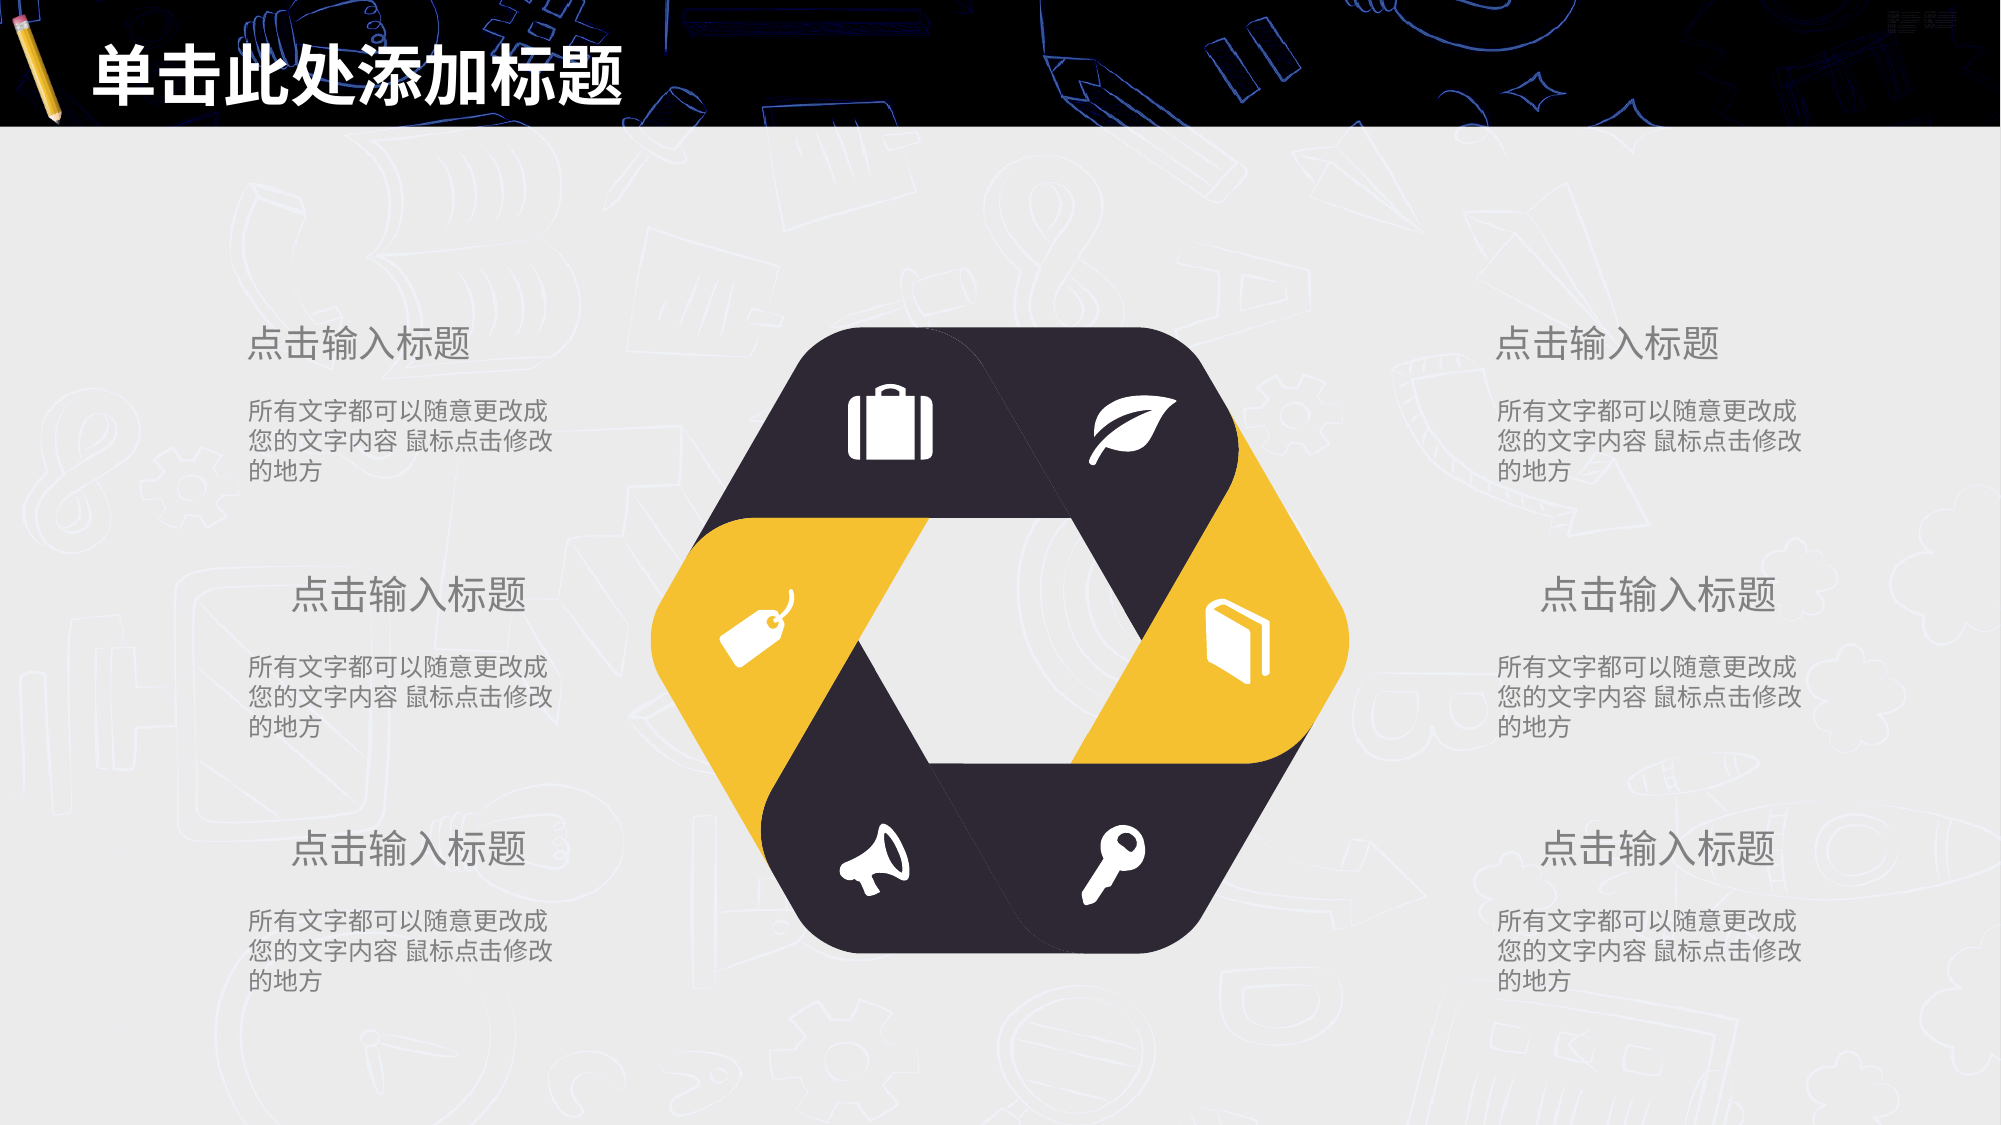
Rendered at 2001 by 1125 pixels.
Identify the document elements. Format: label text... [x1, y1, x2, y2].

picture [0, 0, 2001, 1125]
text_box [1419, 541, 1850, 709]
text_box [756, 640, 1086, 954]
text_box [168, 541, 601, 709]
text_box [1086, 723, 1314, 954]
title 单击此处添加标题 [75, 32, 1800, 127]
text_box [914, 327, 1243, 640]
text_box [1399, 795, 1850, 963]
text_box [1419, 285, 1806, 453]
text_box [647, 517, 930, 871]
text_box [168, 293, 557, 453]
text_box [132, 795, 601, 963]
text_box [1070, 409, 1352, 764]
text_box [686, 327, 914, 517]
